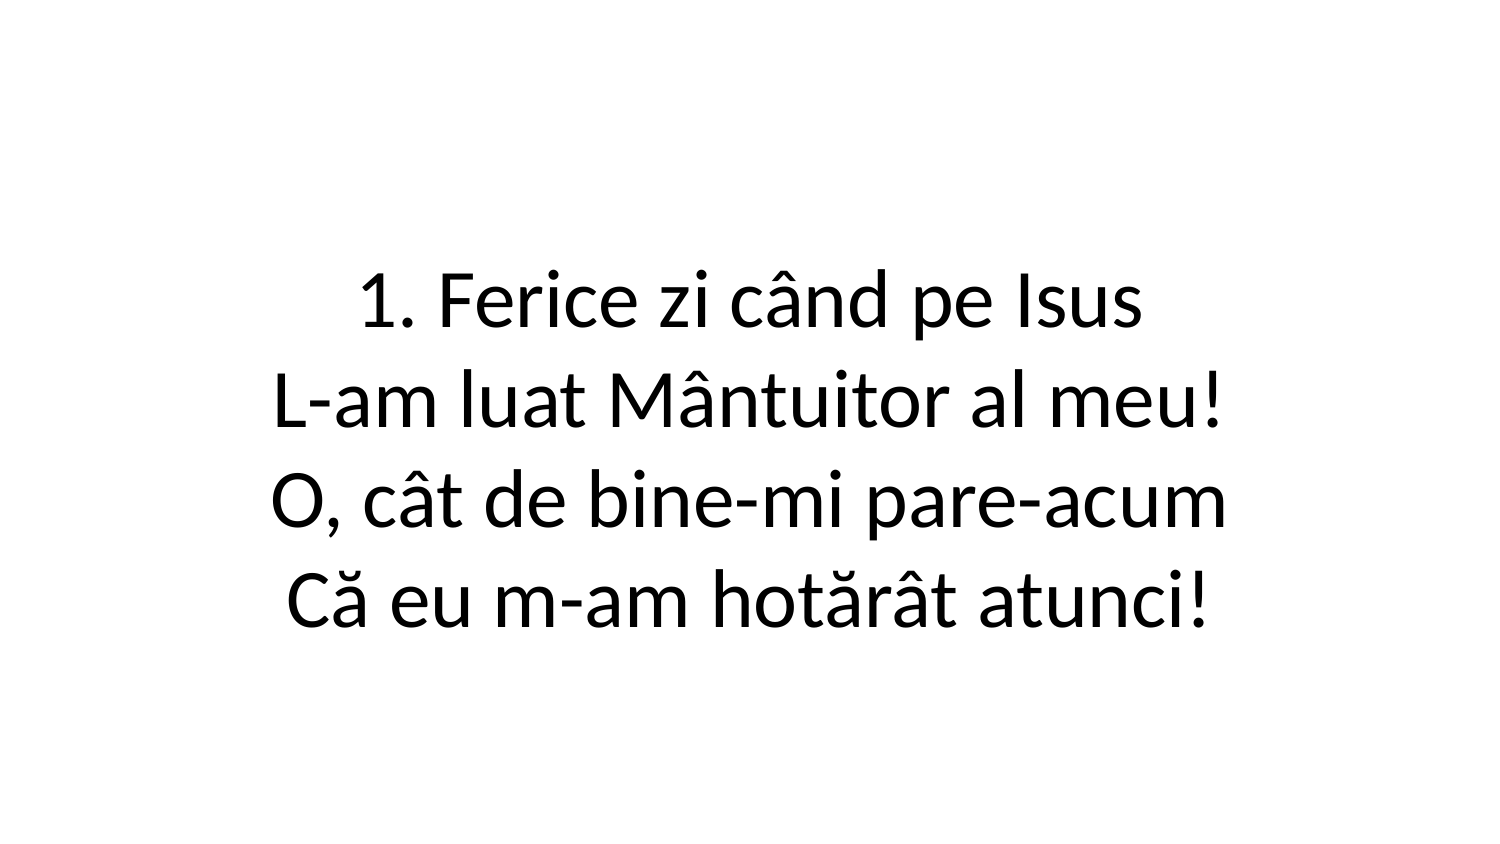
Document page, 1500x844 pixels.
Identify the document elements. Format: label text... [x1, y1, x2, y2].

text_box 1. Ferice zi când pe Isus L-am luat Mântuitor al meu! O, cât de bine-mi pare-acum Că eu m-am hotărât atunci! [255, 192, 1245, 652]
